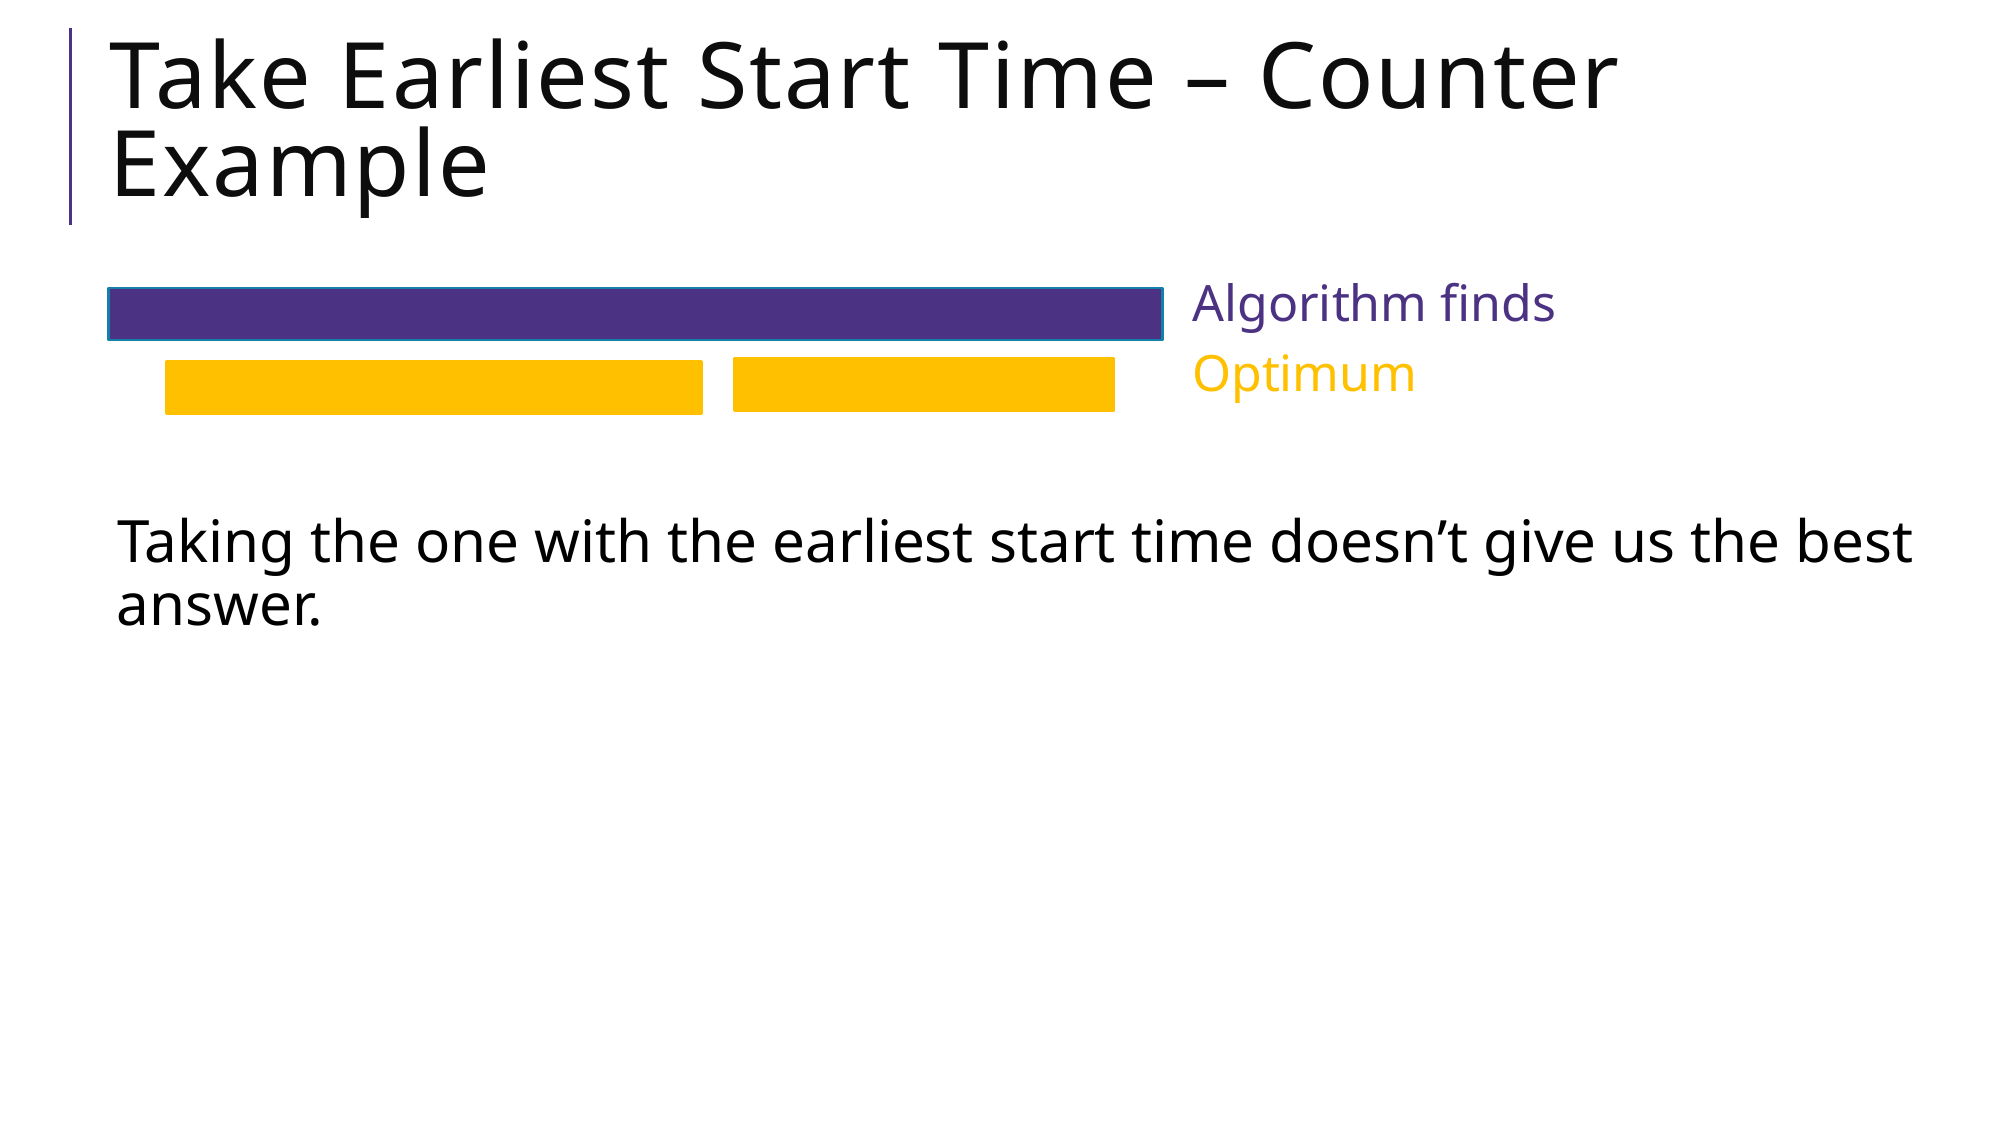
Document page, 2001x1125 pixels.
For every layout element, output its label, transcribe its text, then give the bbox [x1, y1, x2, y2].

text_box [733, 357, 1115, 412]
text_box Optimum [1177, 333, 1660, 409]
text_box [107, 287, 1164, 341]
list Taking the one with the earliest start time doesn’t give us the best answer. [94, 504, 1930, 1035]
text_box Algorithm finds [1177, 264, 1660, 333]
title Take Earliest Start Time – Counter Example [94, 43, 1930, 210]
text_box [165, 360, 703, 415]
